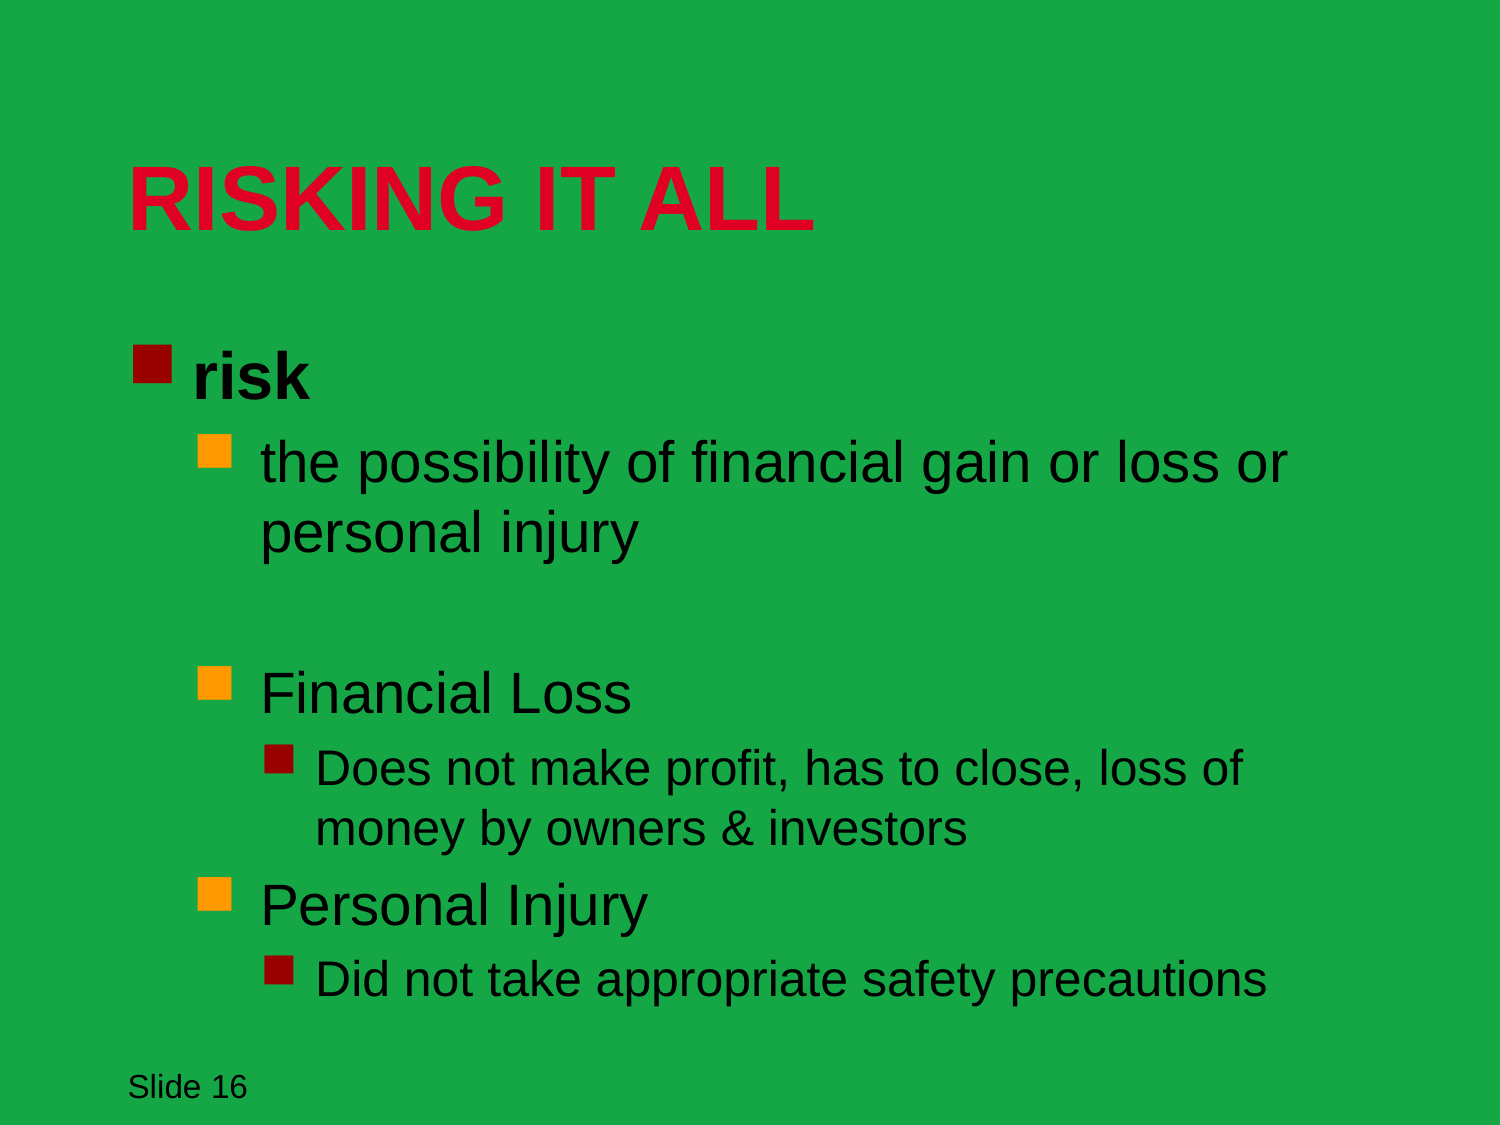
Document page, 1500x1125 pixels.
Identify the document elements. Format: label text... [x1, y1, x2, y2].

title RISKING IT ALL [112, 99, 1388, 288]
slide_number Slide 16 [112, 1050, 425, 1113]
list risk the possibility of financial gain or loss or personal injury Financial Loss Does not make profit, has to close, loss of money by owners & investors Personal Injury Did not take appropriate safety precautions [112, 324, 1388, 1050]
